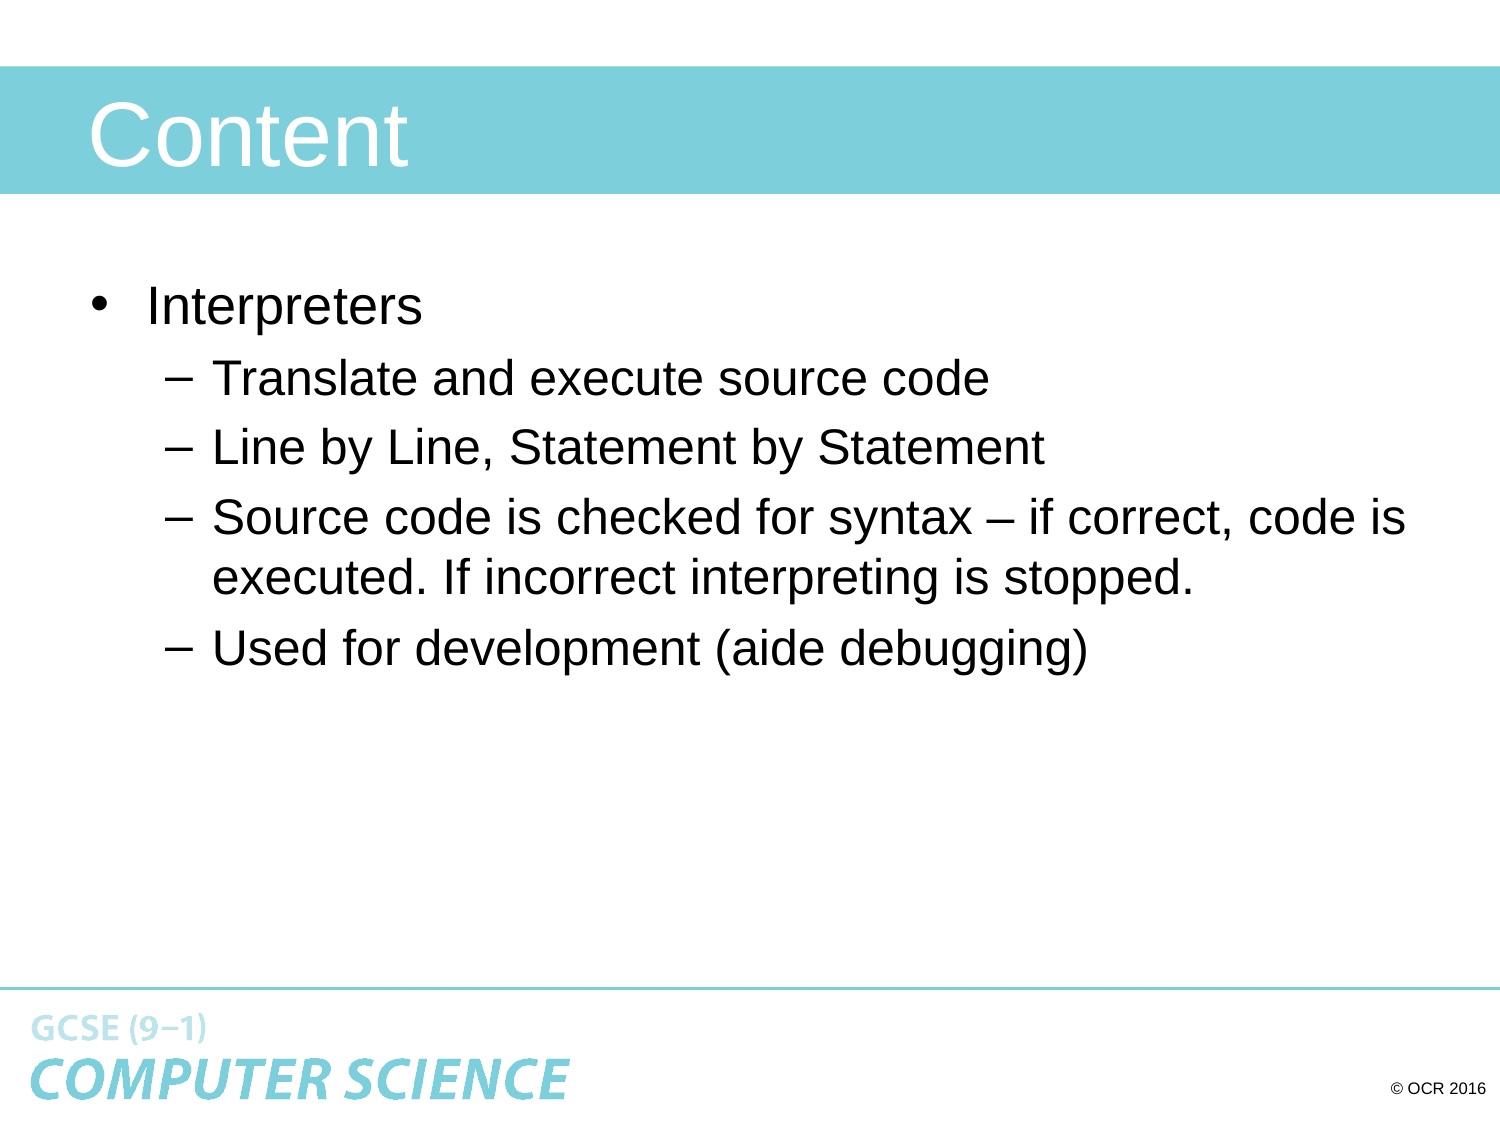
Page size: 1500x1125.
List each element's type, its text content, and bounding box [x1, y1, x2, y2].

picture [0, 987, 1500, 1124]
list Interpreters Translate and execute source code Line by Line, Statement by Statement Source code is checked for syntax – if correct, code is executed. If incorrect interpreting is stopped. Used for development (aide debugging) [75, 262, 1425, 965]
title Content [0, 66, 1500, 194]
